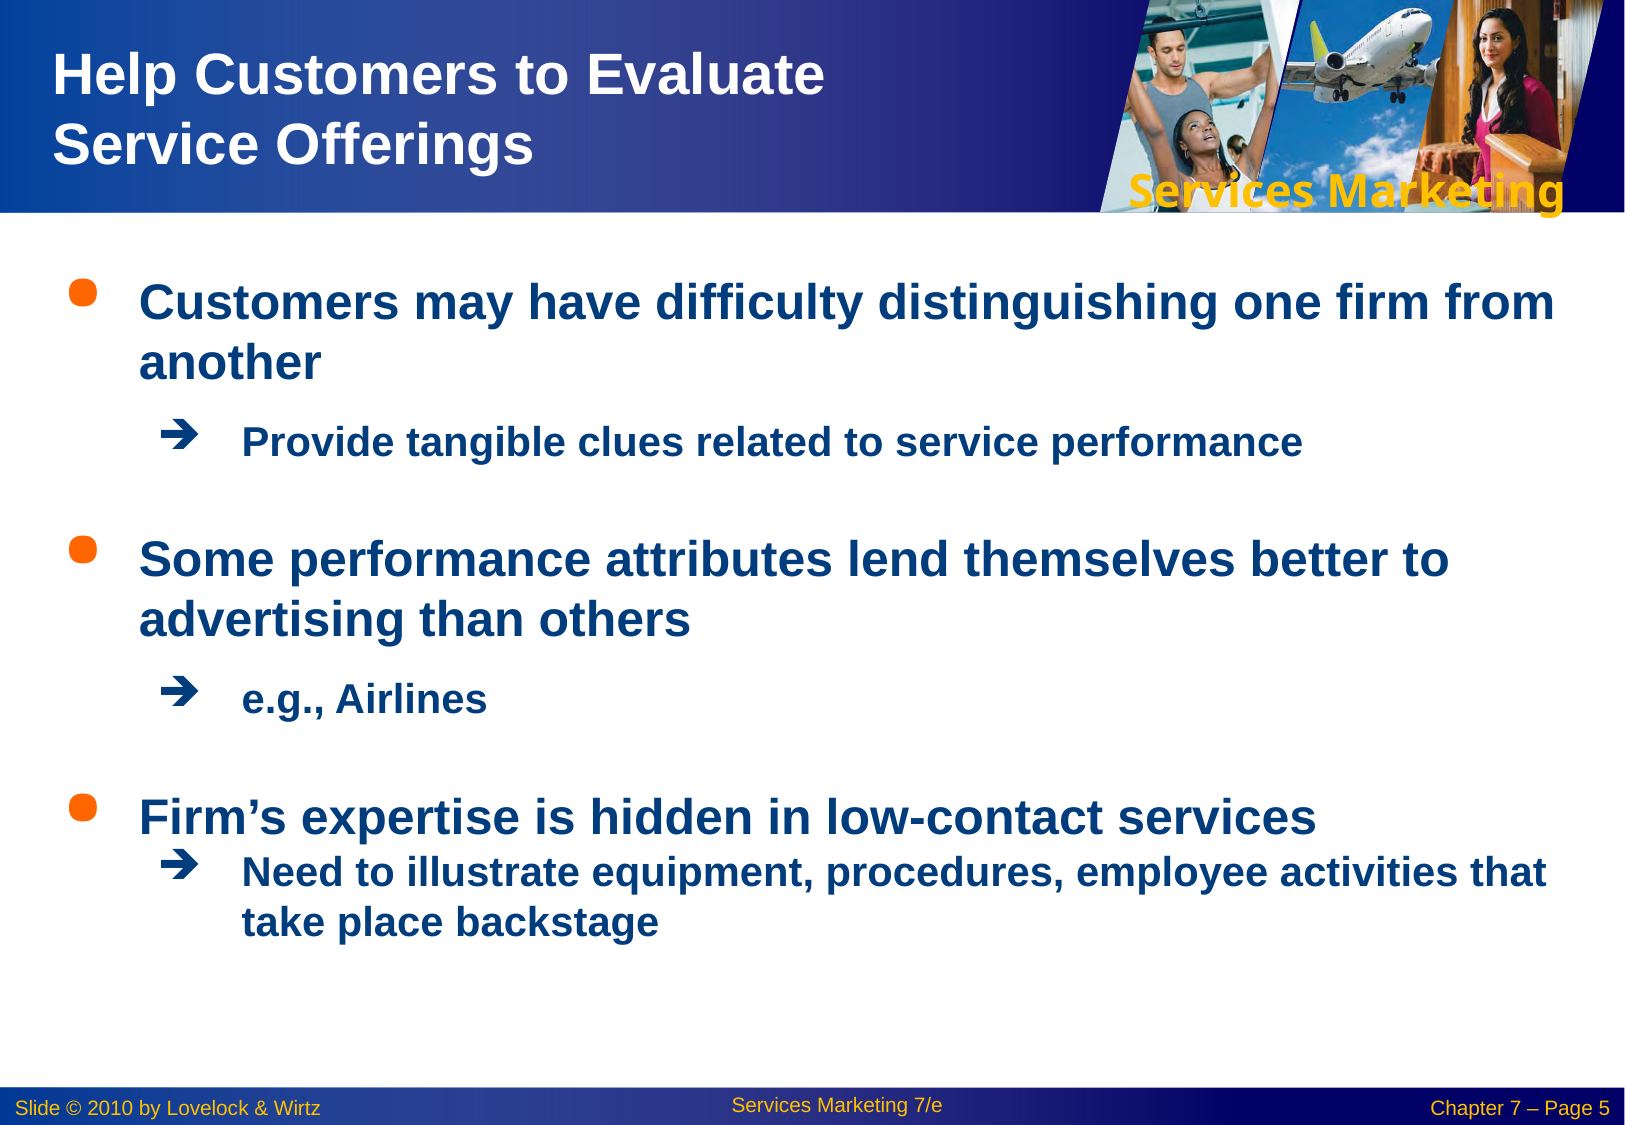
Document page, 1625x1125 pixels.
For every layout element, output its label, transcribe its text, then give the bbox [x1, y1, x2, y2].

list Customers may have difficulty distinguishing one firm from another Provide tangible clues related to service performance Some performance attributes lend themselves better to advertising than others e.g., Airlines Firm’s expertise is hidden in low-contact services Need to illustrate equipment, procedures, employee activities that take place backstage [49, 261, 1588, 1051]
title Help Customers to Evaluate Service Offerings [36, 37, 1088, 176]
picture [1162, 186, 1172, 192]
picture [1546, 187, 1556, 202]
picture [1100, 0, 1604, 213]
